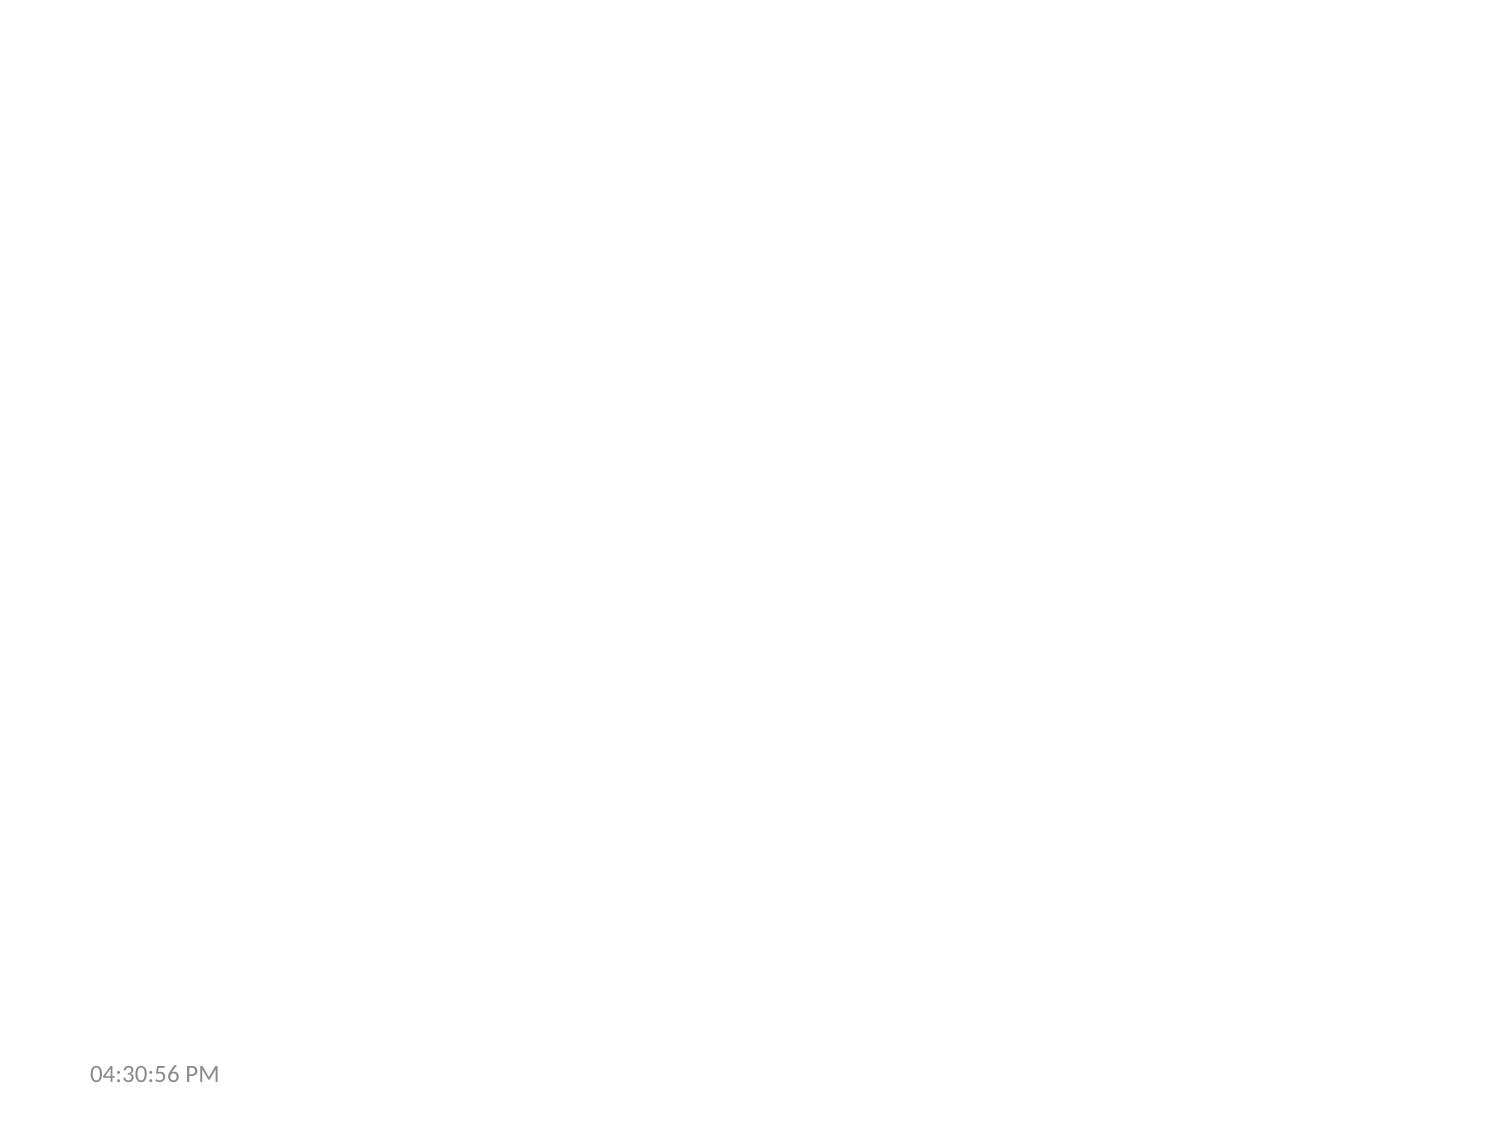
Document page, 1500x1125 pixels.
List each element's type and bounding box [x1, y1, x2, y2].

slide_number [75, 1042, 425, 1103]
